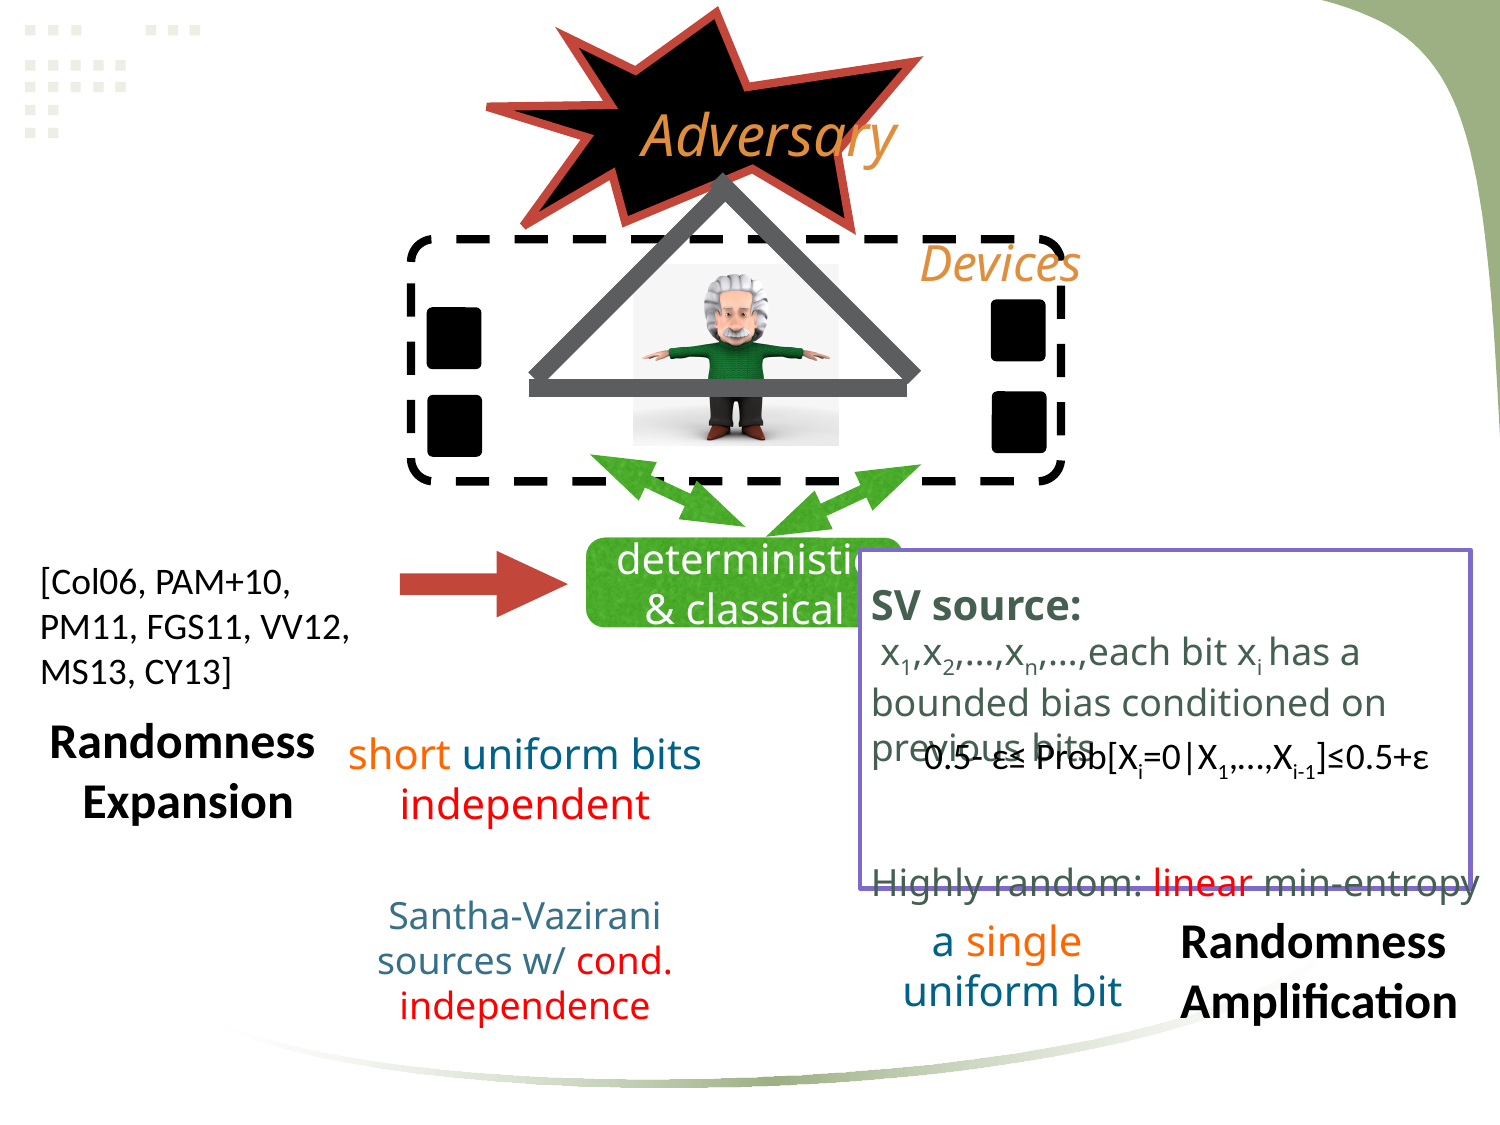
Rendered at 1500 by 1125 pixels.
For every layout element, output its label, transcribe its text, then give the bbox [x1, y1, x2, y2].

text_box [Col06, PAM+10, PM11, FGS11, VV12, MS13, CY13] [24, 549, 375, 700]
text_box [399, 12, 1091, 628]
text_box Randomness Amplification [1165, 901, 1473, 1036]
text_box Santha-Vazirani sources w/ cond. independence [312, 907, 738, 1013]
text_box Randomness Expansion [34, 701, 342, 836]
text_box a single uniform bit [862, 912, 1163, 1018]
text_box short uniform bits independent [342, 724, 713, 831]
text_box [780, 549, 1500, 889]
